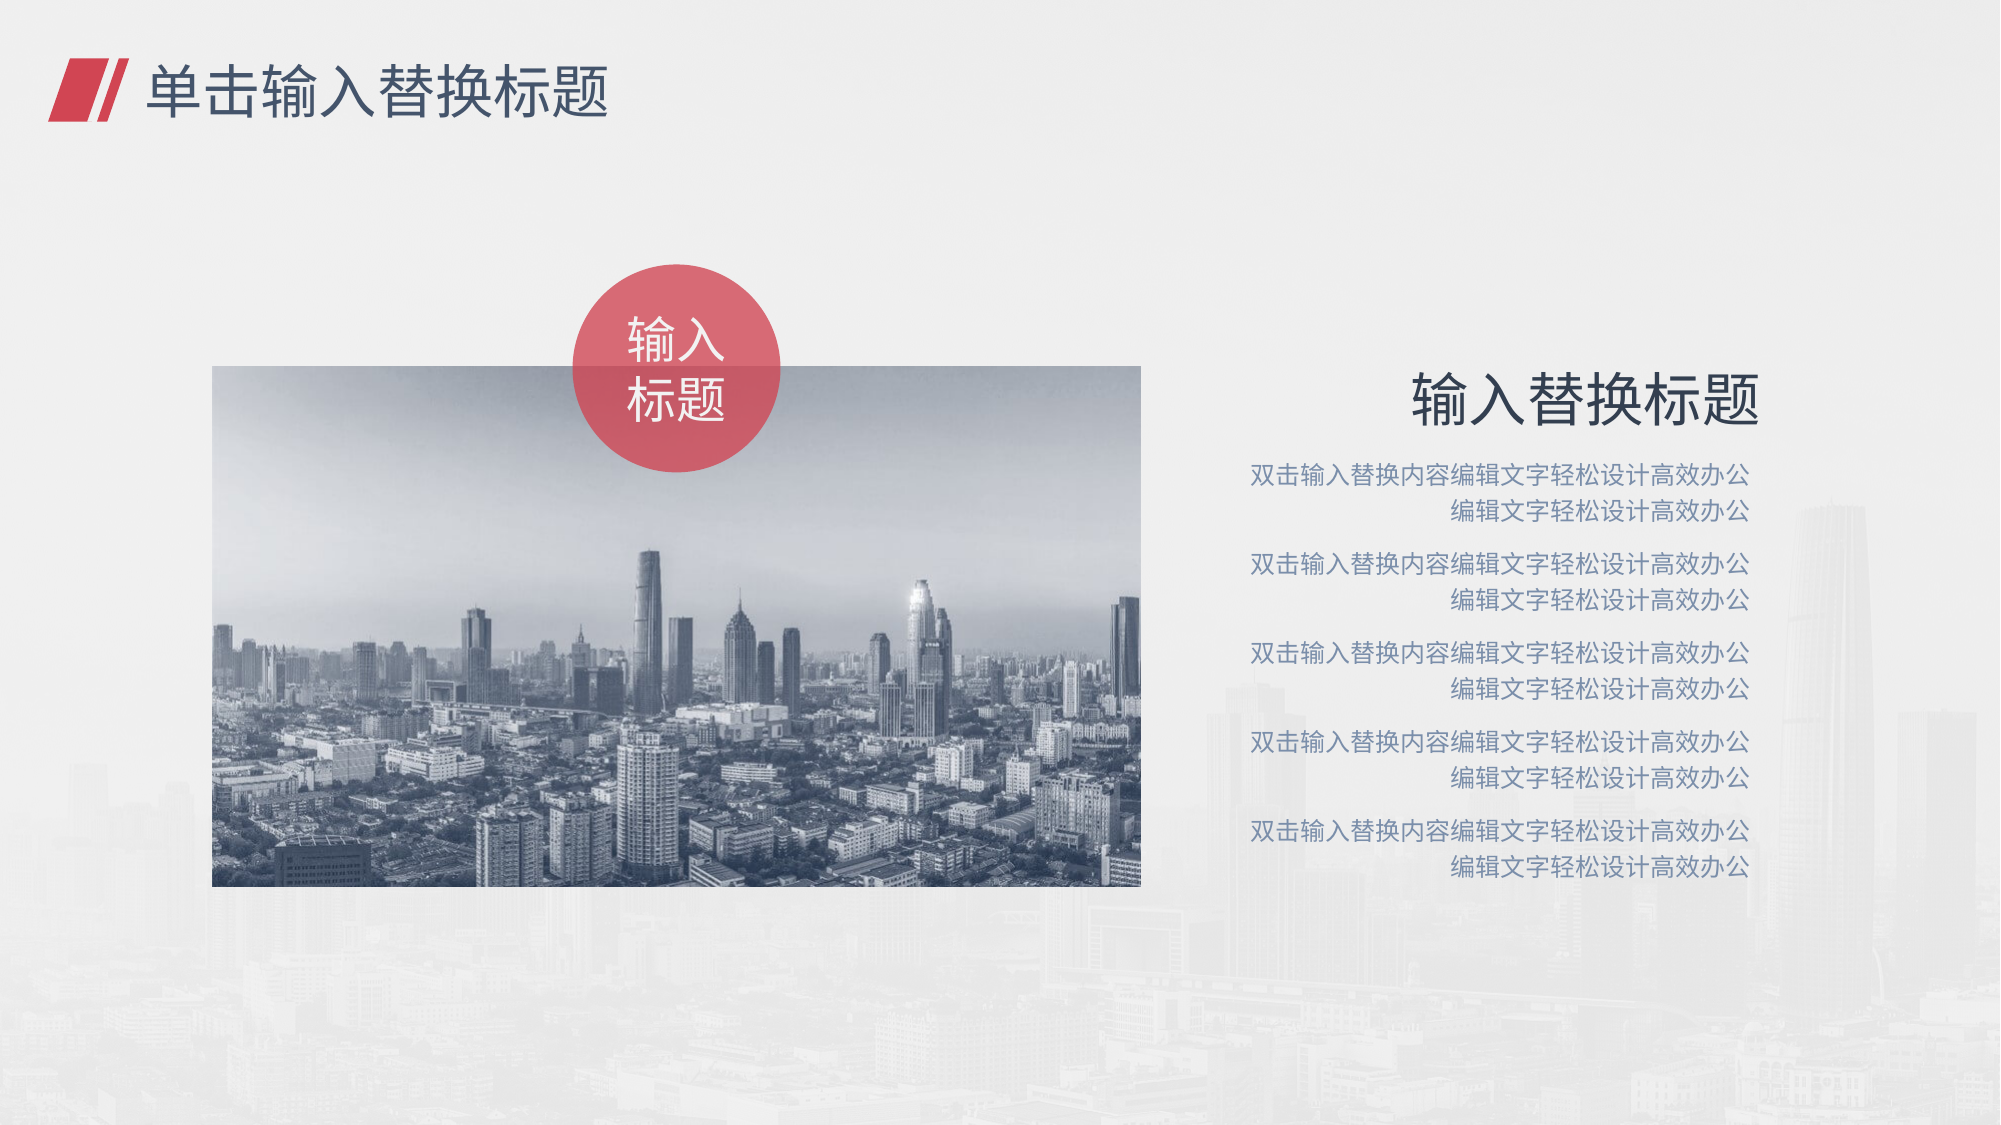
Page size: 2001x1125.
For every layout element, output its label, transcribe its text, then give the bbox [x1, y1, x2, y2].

text_box 双击输入替换内容编辑文字轻松设计高效办公 编辑文字轻松设计高效办公 [1219, 623, 1766, 711]
text_box 双击输入替换内容编辑文字轻松设计高效办公 编辑文字轻松设计高效办公 [1219, 801, 1766, 889]
text_box 输入替换标题 [1396, 355, 1776, 441]
picture [212, 366, 1141, 887]
text_box 输入 标题 [572, 264, 781, 366]
text_box 双击输入替换内容编辑文字轻松设计高效办公 编辑文字轻松设计高效办公 [1219, 534, 1766, 622]
text_box 双击输入替换内容编辑文字轻松设计高效办公 编辑文字轻松设计高效办公 [1219, 712, 1766, 800]
title 单击输入替换标题 [129, 47, 867, 133]
text_box 双击输入替换内容编辑文字轻松设计高效办公 编辑文字轻松设计高效办公 [1219, 445, 1766, 533]
